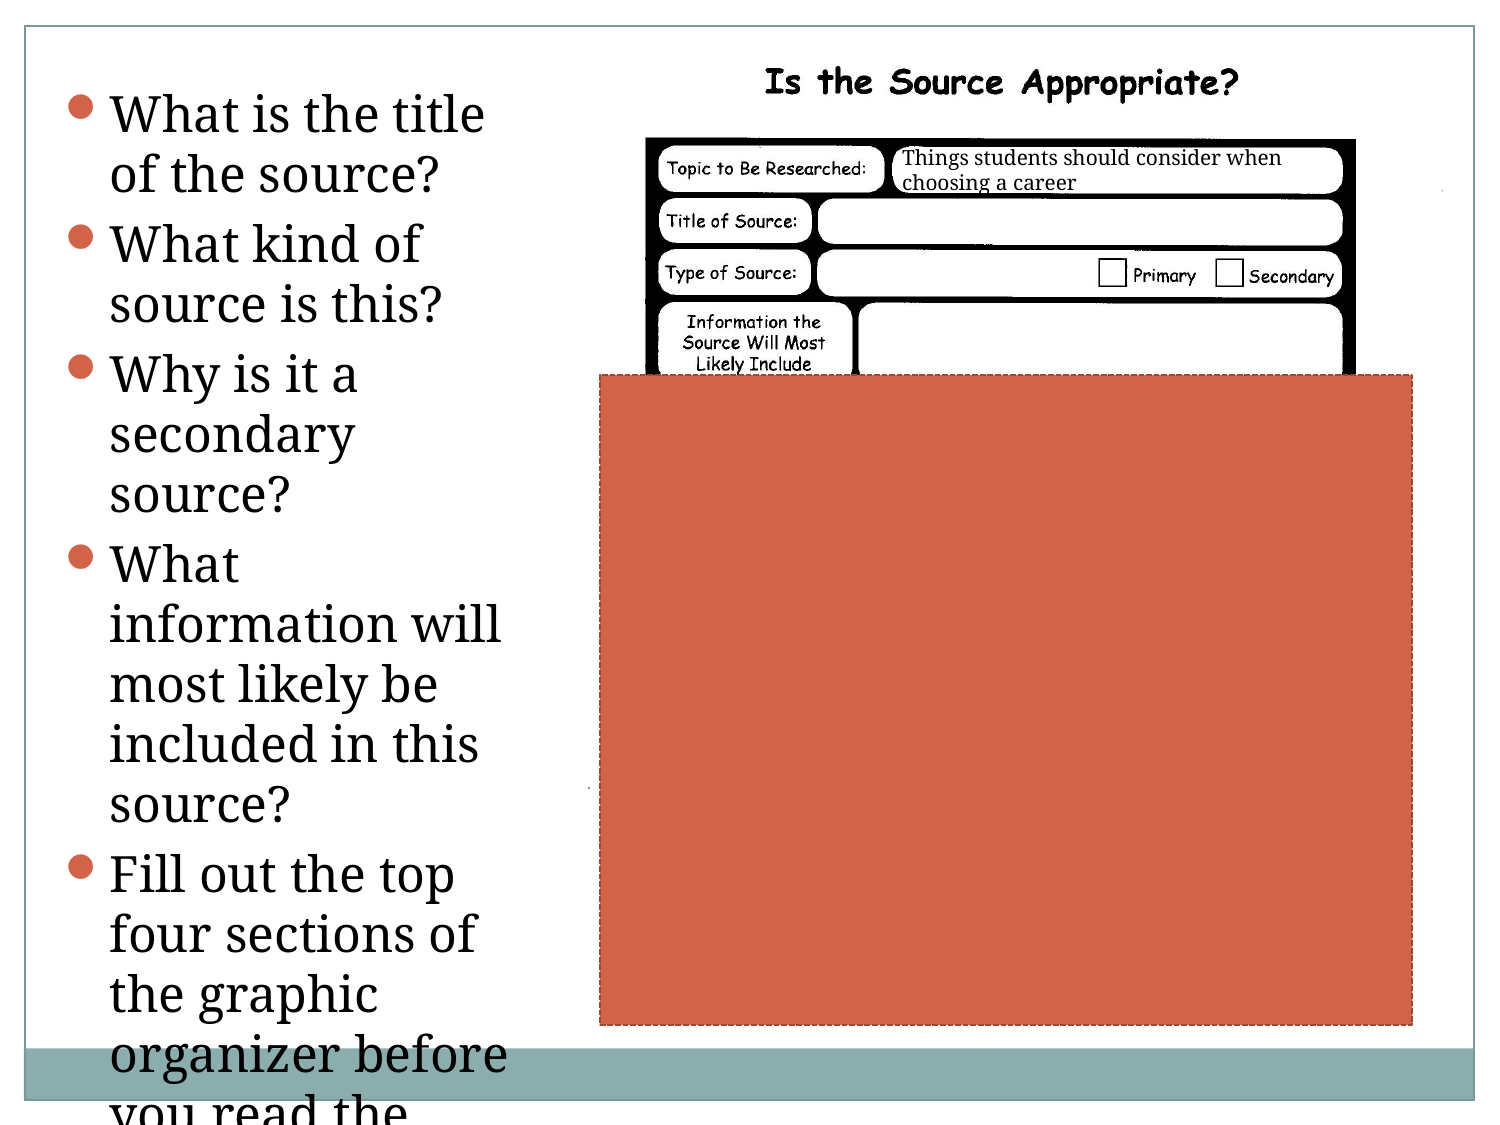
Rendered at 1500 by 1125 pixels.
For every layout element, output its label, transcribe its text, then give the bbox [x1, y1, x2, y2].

text_box What is the title of the source? What kind of source is this? Why is it a secondary source? What information will most likely be included in this source? Fill out the top four sections of the graphic organizer before you read the passage. [50, 75, 530, 843]
picture [537, 49, 1463, 1038]
